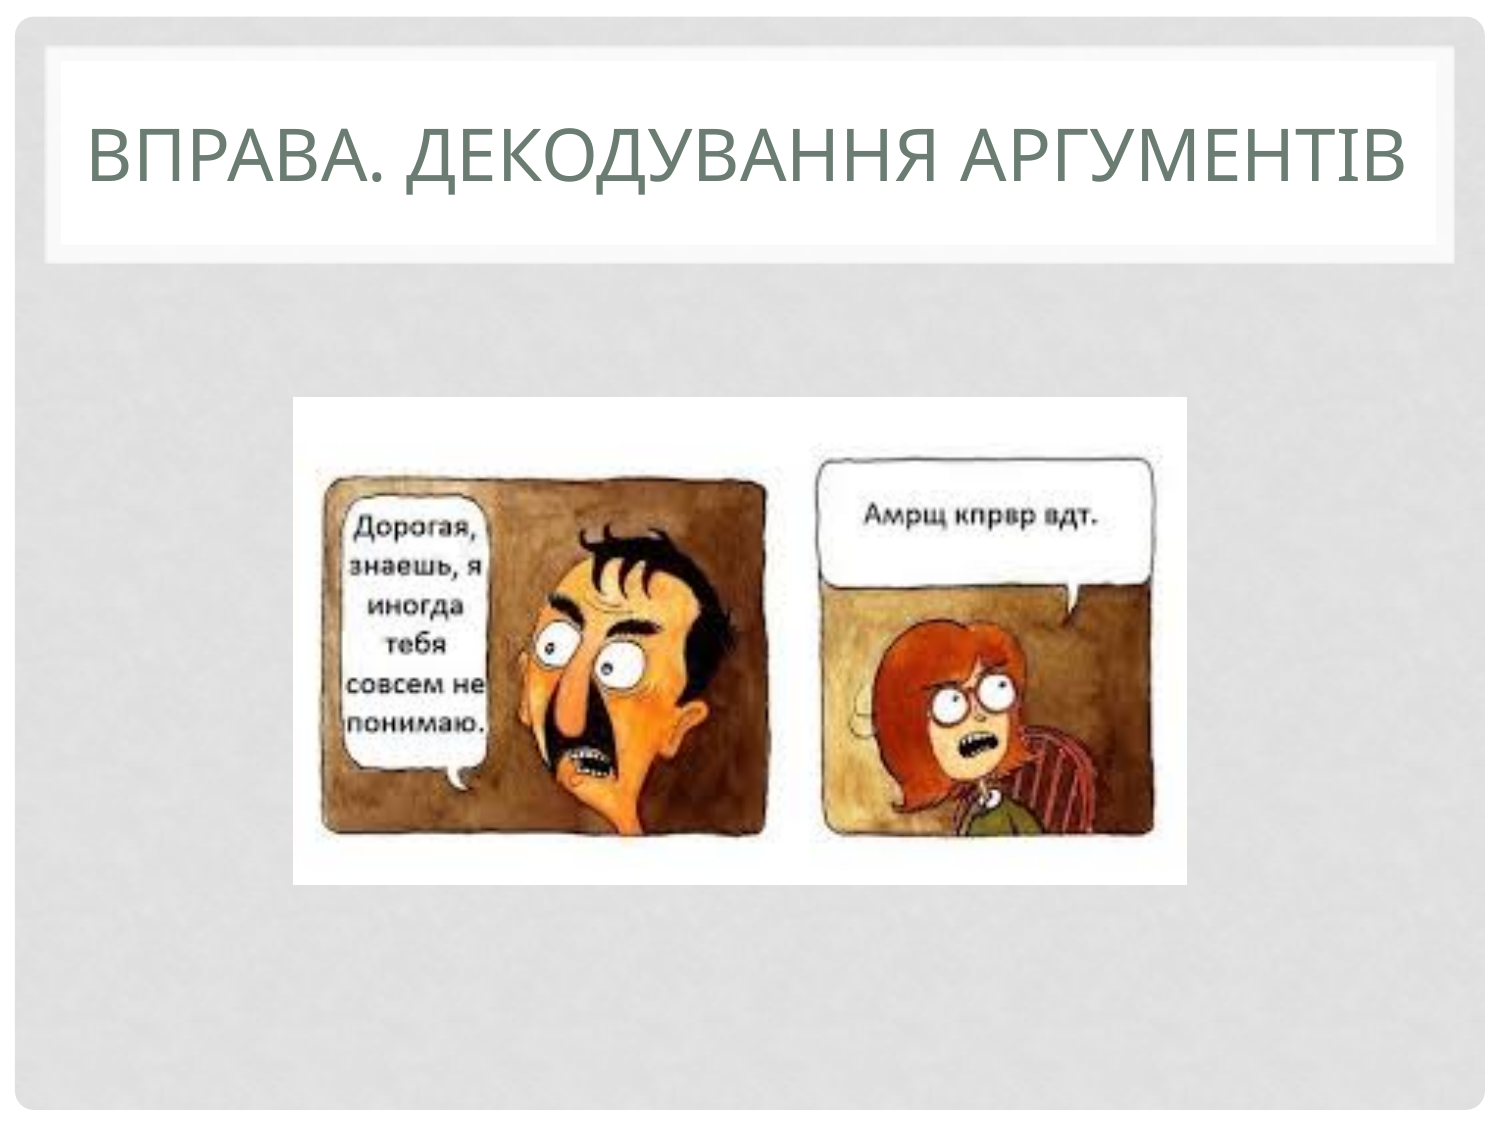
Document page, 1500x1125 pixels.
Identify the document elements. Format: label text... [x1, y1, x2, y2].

title ВПРАВА. ДЕКОДУВАННЯ Аргументів [69, 66, 1425, 238]
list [293, 396, 1188, 886]
